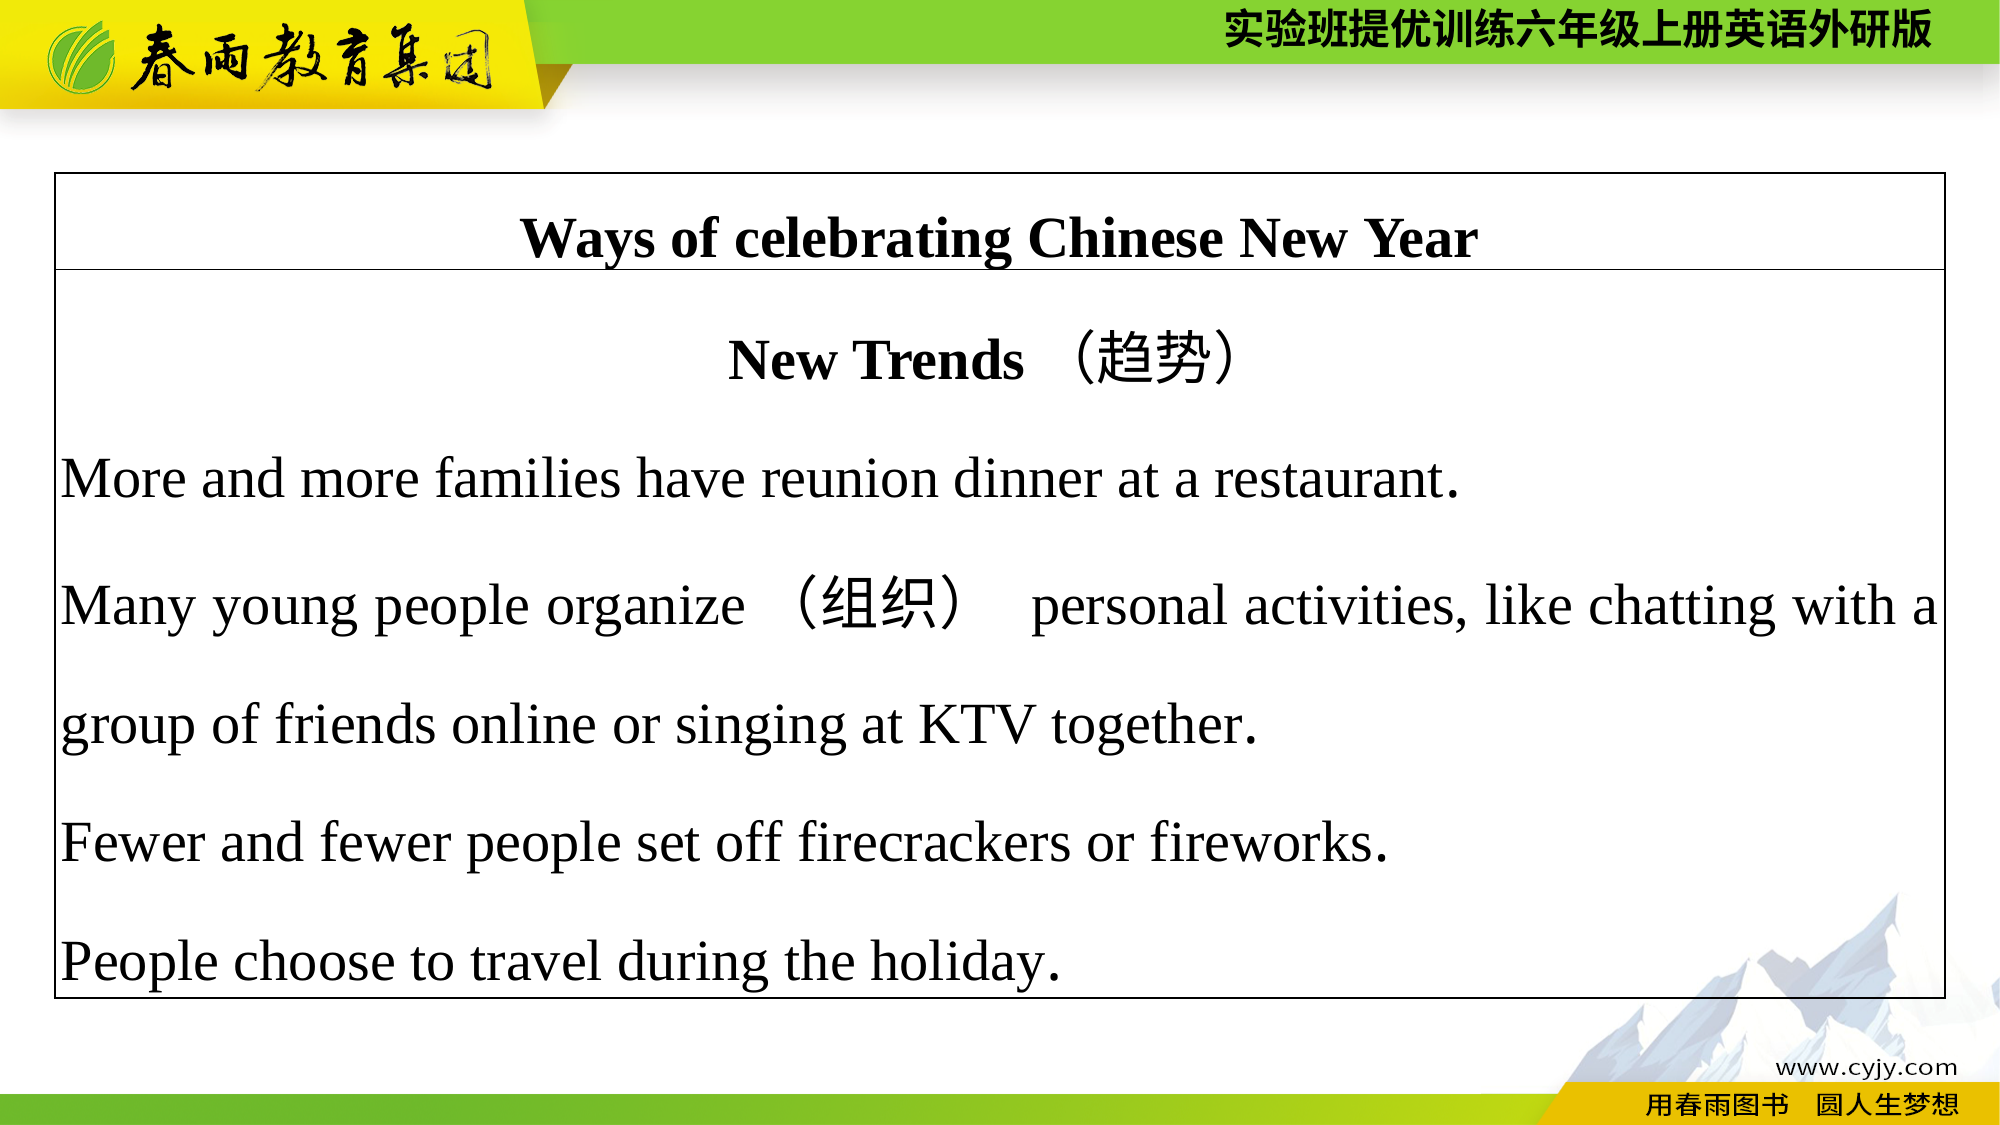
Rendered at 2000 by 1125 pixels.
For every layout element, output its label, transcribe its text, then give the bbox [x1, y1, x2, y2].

table_cell New Trends（趋势） More and more families have reunion dinner at a restaurant. Many young people organize（组织） personal activities, like chatting with a group of friends online or singing at KTV together. Fewer and fewer people set off firecrackers or fireworks. People choose to travel during the holiday. [56, 270, 1944, 997]
picture [0, 0, 2000, 1125]
table_header Ways of celebrating Chinese New Year [56, 174, 1944, 269]
